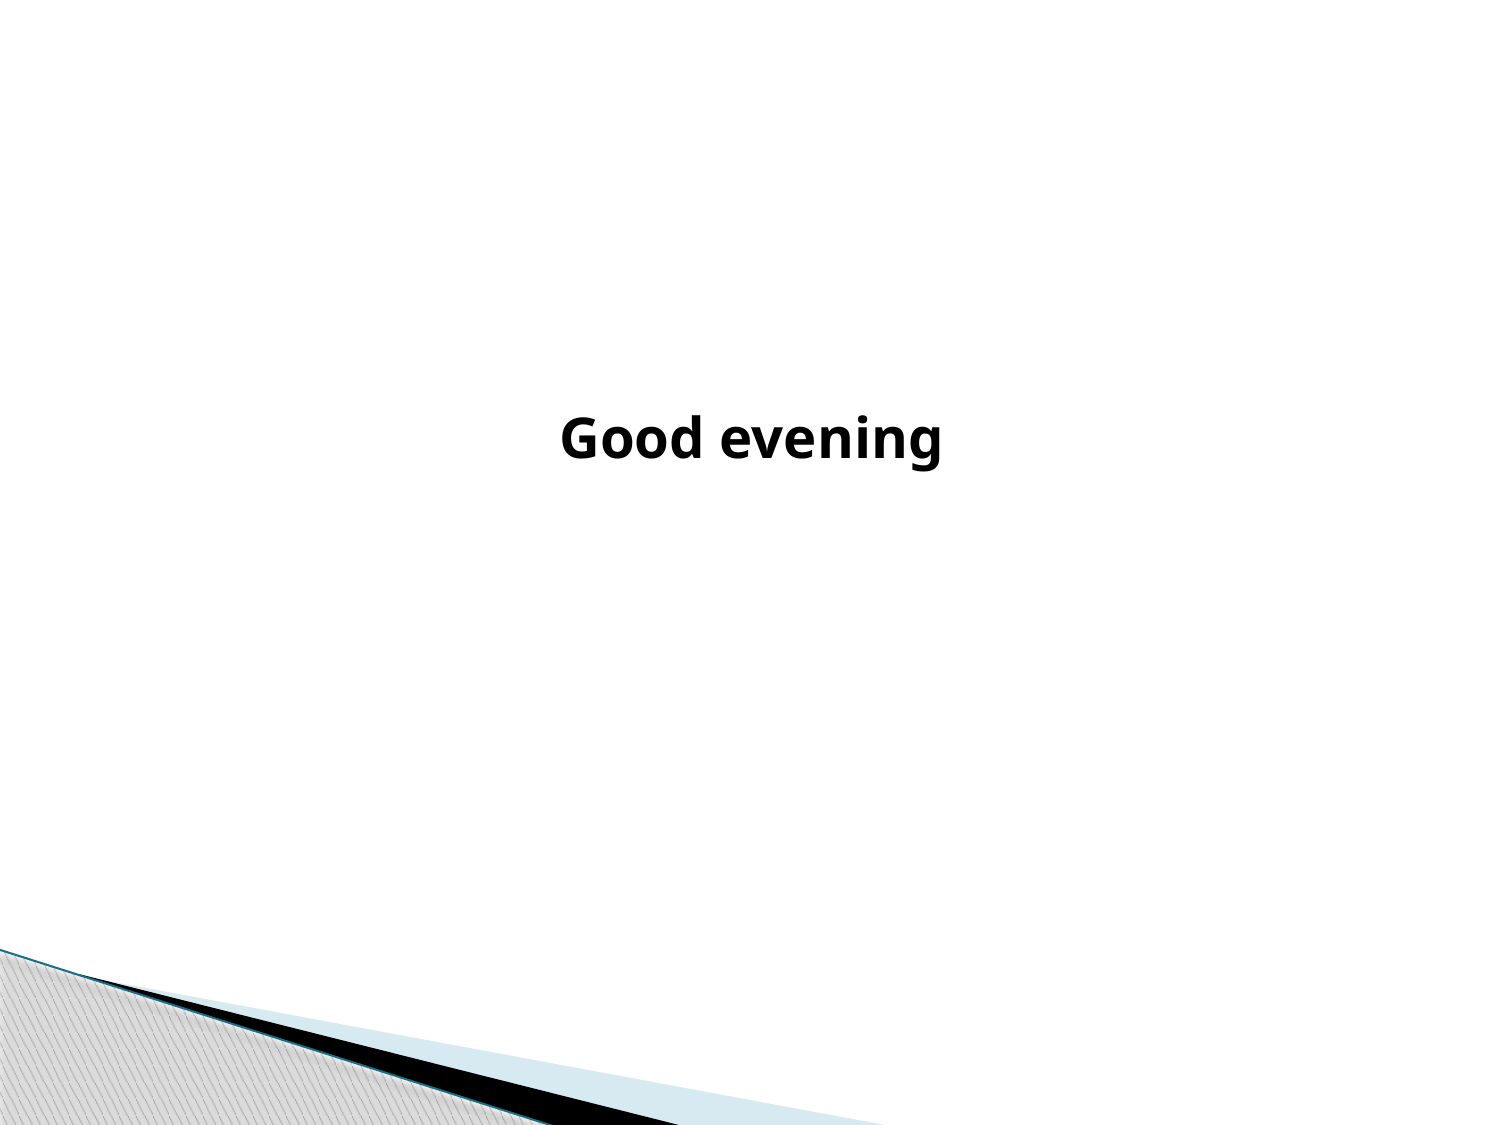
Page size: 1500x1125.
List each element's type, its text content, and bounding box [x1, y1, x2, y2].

list Good evening [75, 243, 1425, 986]
